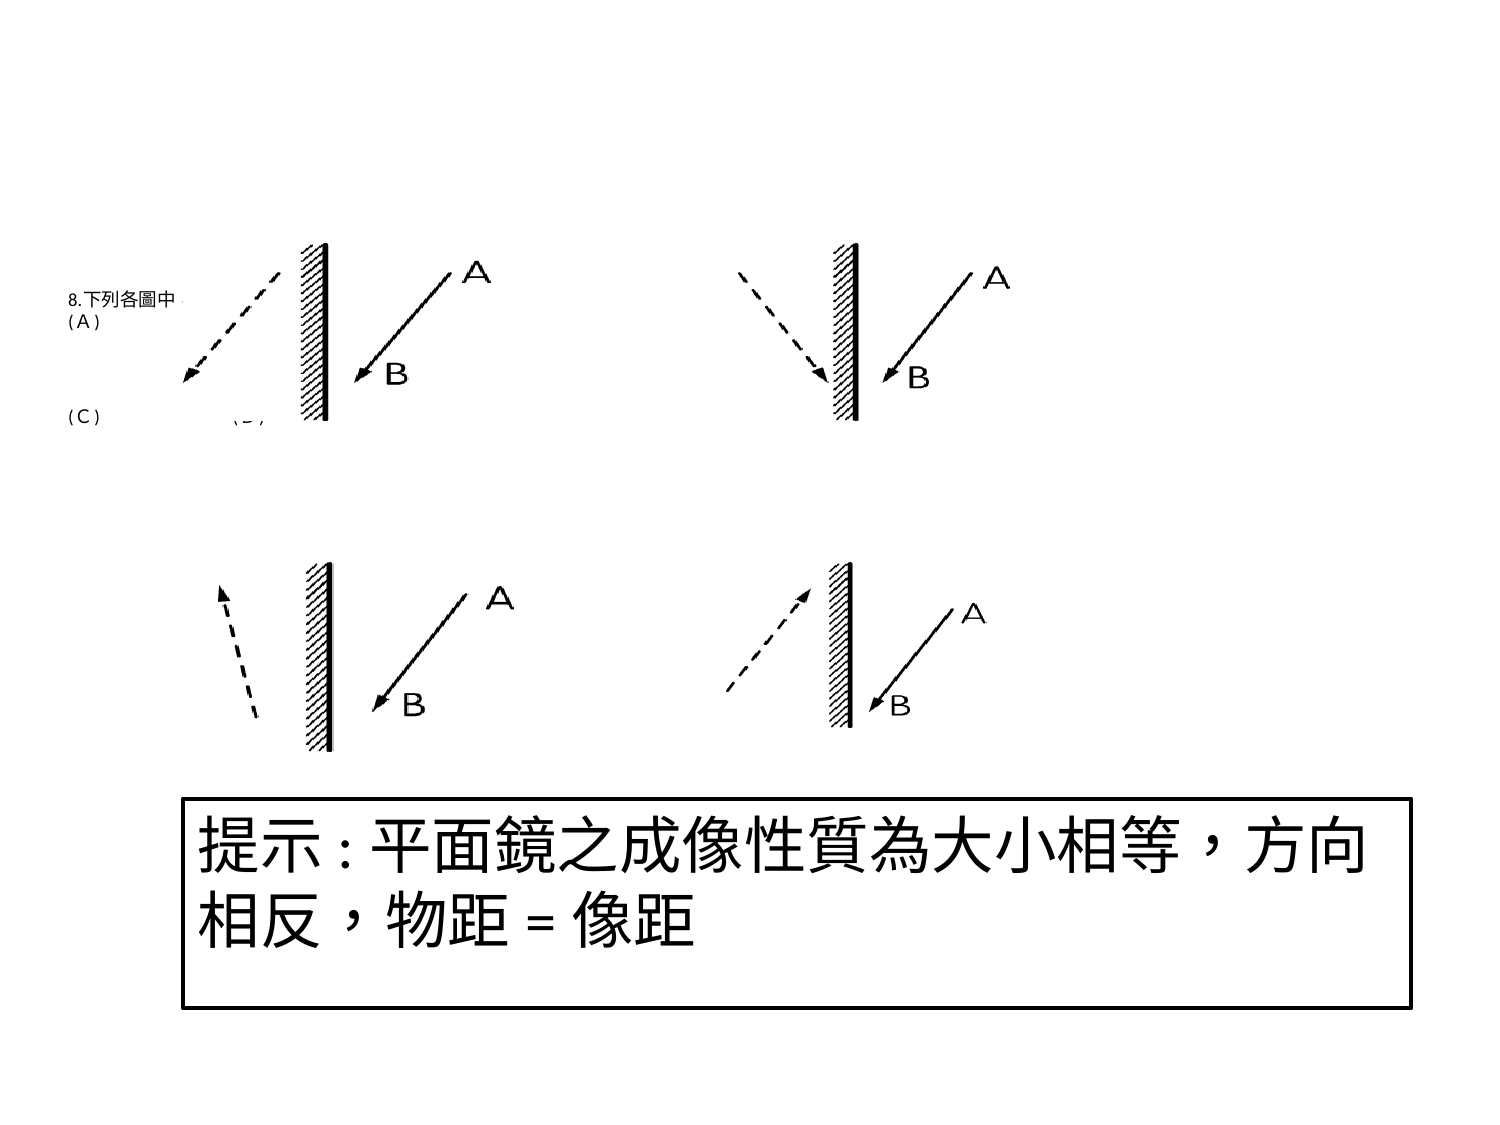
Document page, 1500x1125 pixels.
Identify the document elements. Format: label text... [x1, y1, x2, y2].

picture [218, 562, 514, 752]
title 8.下列各圖中，AB 的成像何者正確？ (Ａ) (Ｂ) (Ｃ) (Ｄ) [53, 278, 1404, 467]
text_box 提示:平面鏡之成像性質為大小相等，方向相反，物距=像距 [181, 797, 1413, 1010]
picture [182, 243, 491, 421]
picture [726, 562, 987, 729]
picture [737, 243, 1011, 421]
